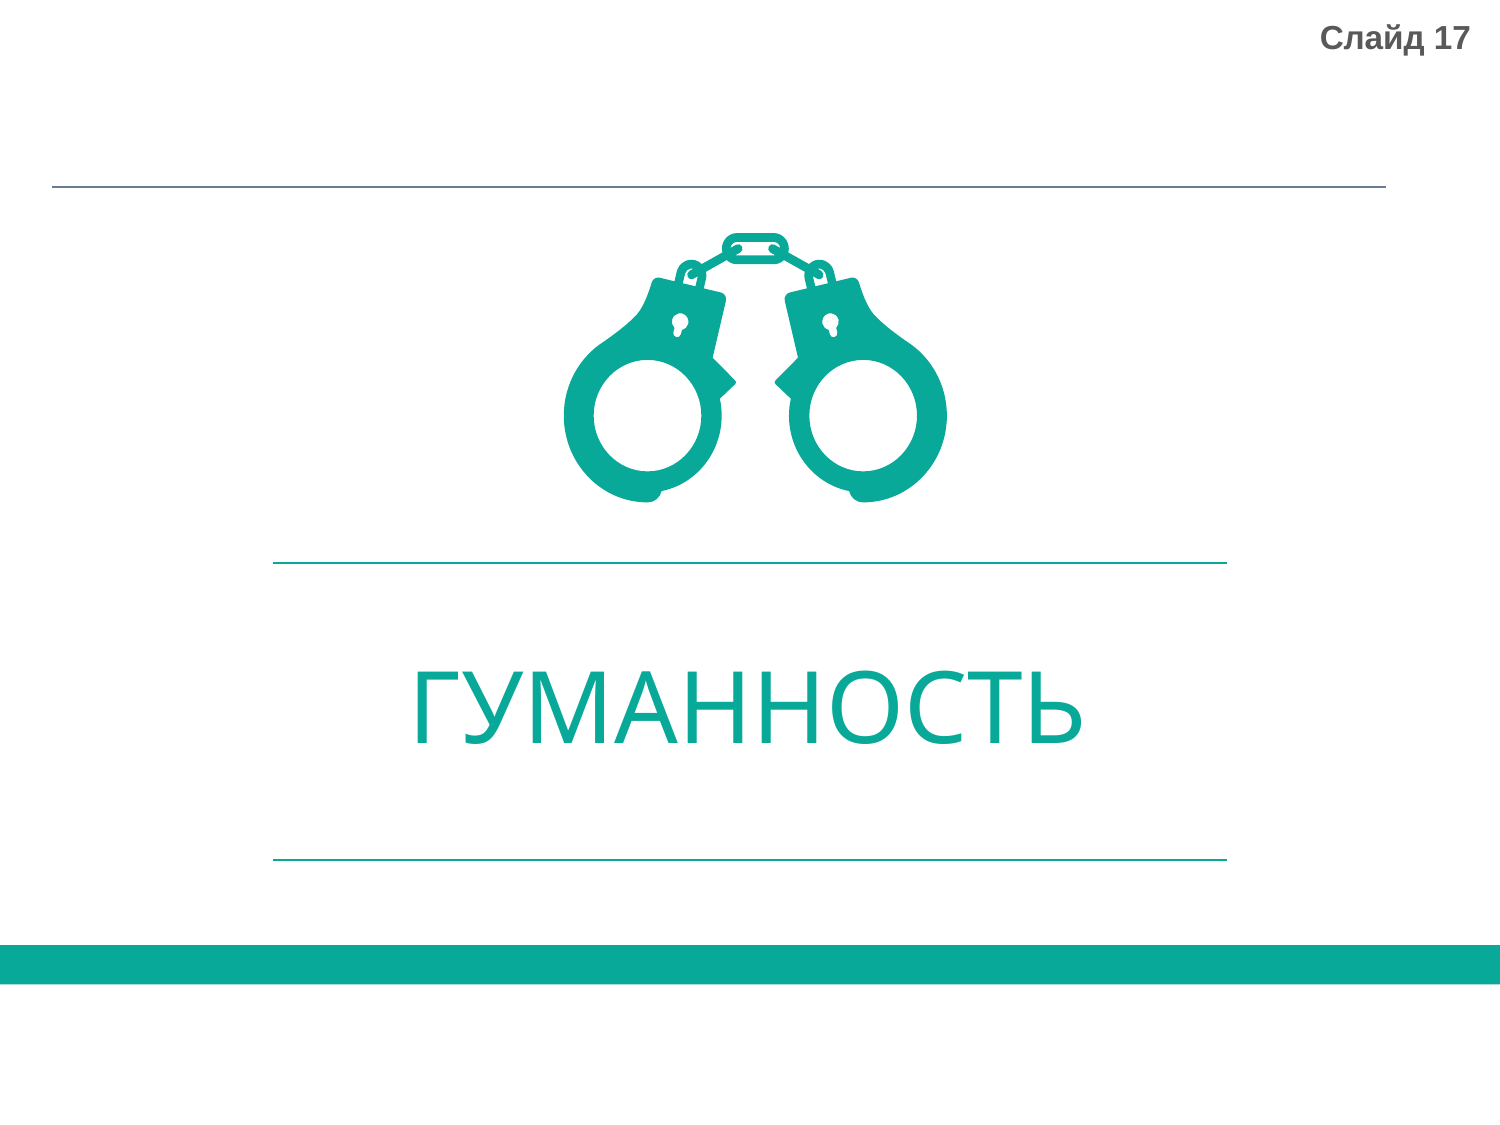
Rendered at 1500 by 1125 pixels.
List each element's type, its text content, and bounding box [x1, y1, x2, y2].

title гуманность [178, 582, 1318, 841]
text_box Слайд 17 [1288, 9, 1486, 64]
text_box [563, 233, 947, 503]
